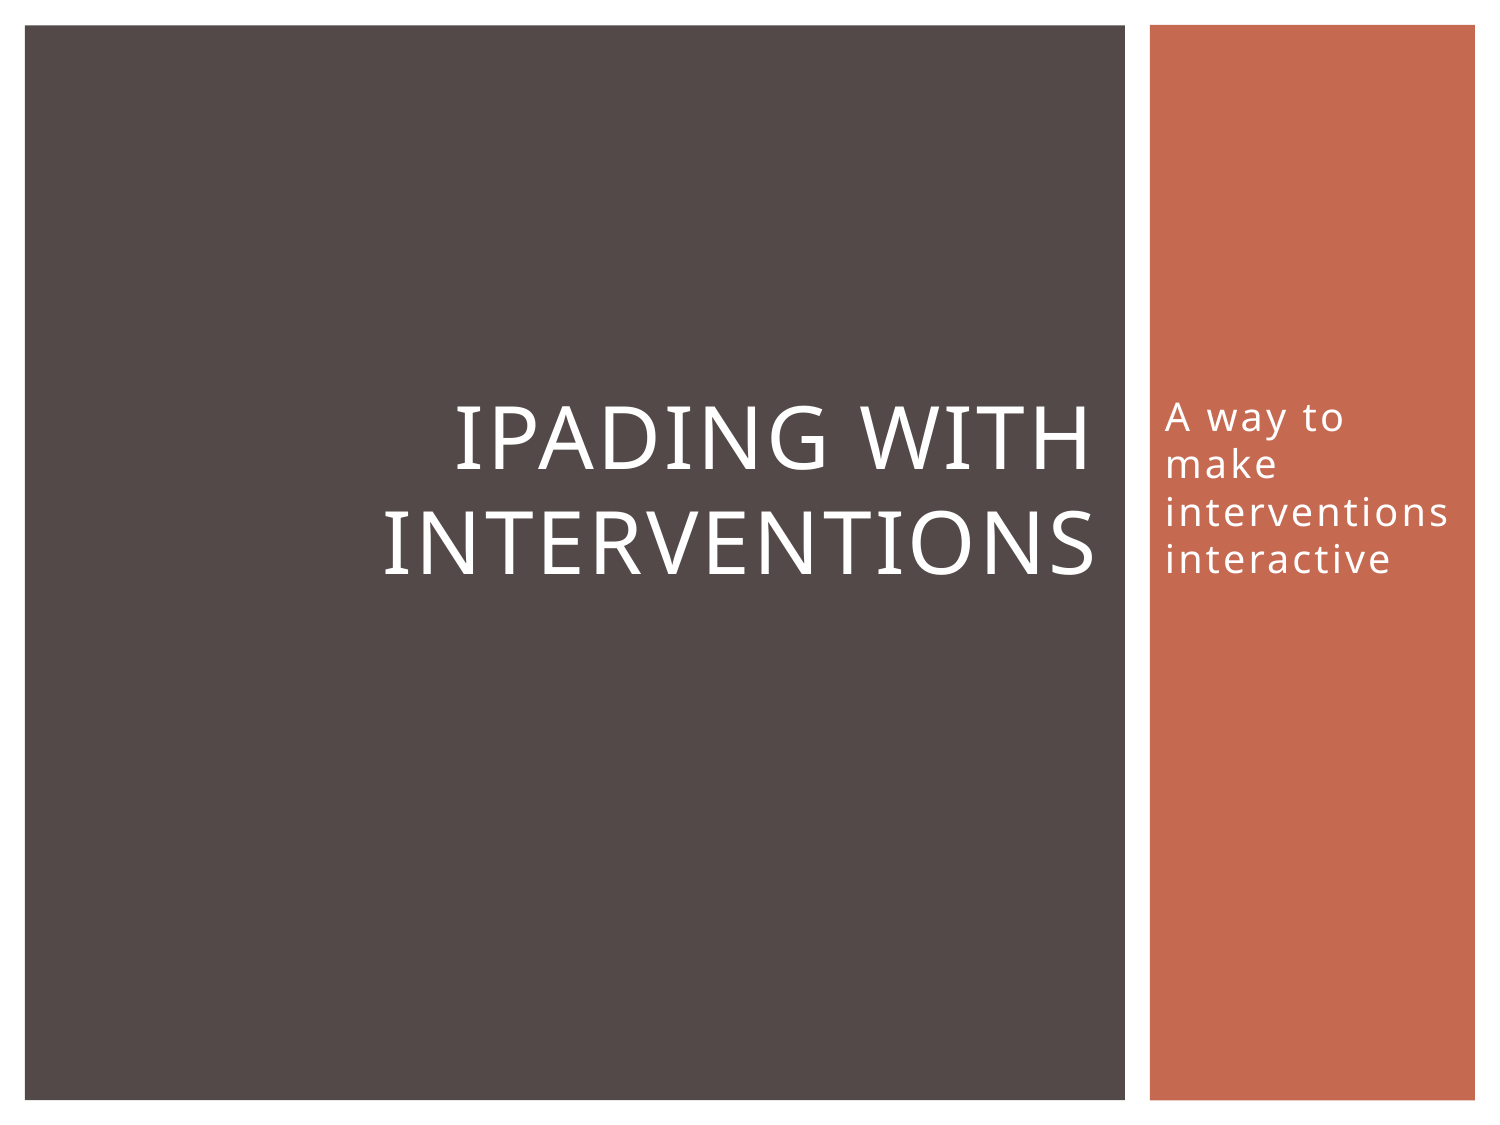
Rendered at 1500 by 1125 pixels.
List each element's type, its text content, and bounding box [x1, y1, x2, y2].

subtitle A way to make interventions interactive [1149, 336, 1475, 637]
title iPading with Interventions [75, 336, 1113, 637]
